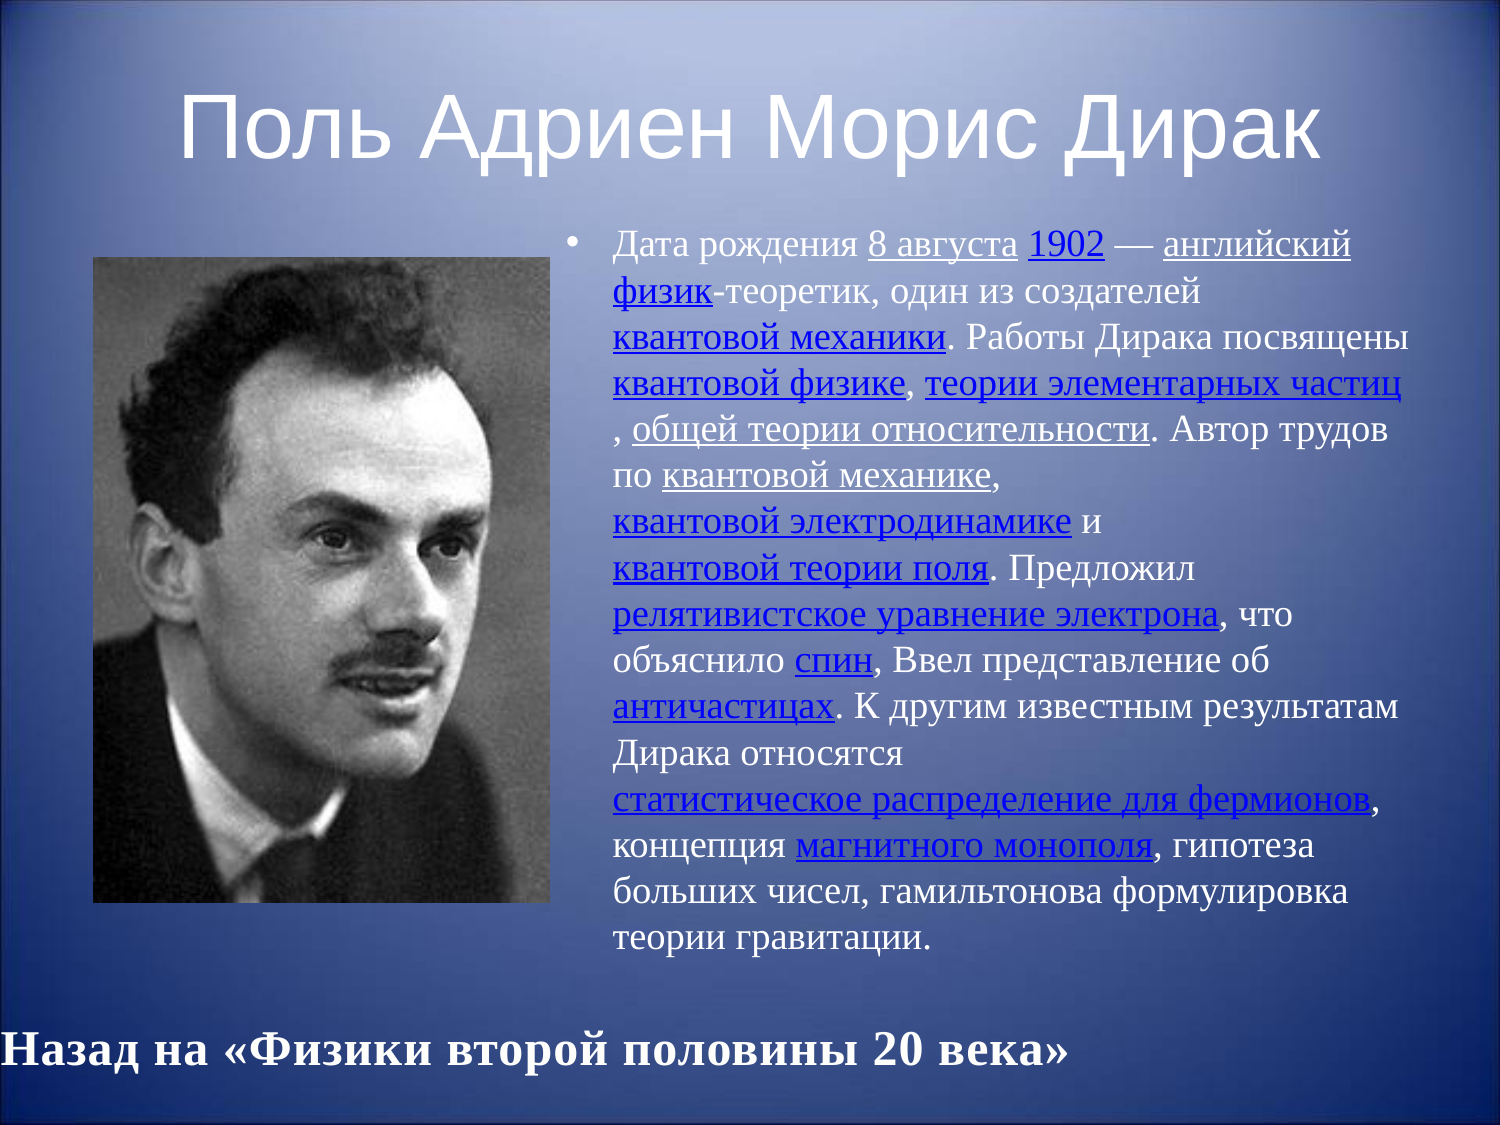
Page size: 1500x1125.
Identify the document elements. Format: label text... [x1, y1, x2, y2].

list Дата рождения 8 августа 1902 — английский физик-теоретик, один из создателей квантовой механики. Работы Дирака посвящены квантовой физике, теории элементарных частиц, общей теории относительности. Автор трудов по квантовой механике, квантовой электродинамике и квантовой теории поля. Предложил релятивистское уравнение электрона, что объяснило спин, Ввел представление об античастицах. К другим известным результатам Дирака относятся статистическое распределение для фермионов, концепция магнитного монополя, гипотеза больших чисел, гамильтонова формулировка теории гравитации. [550, 210, 1426, 1020]
picture [0, 0, 1500, 1125]
text_box Назад на «Физики второй половины 20 века» [0, 1007, 1086, 1083]
title Поль Адриен Морис Дирак [74, 44, 1426, 200]
